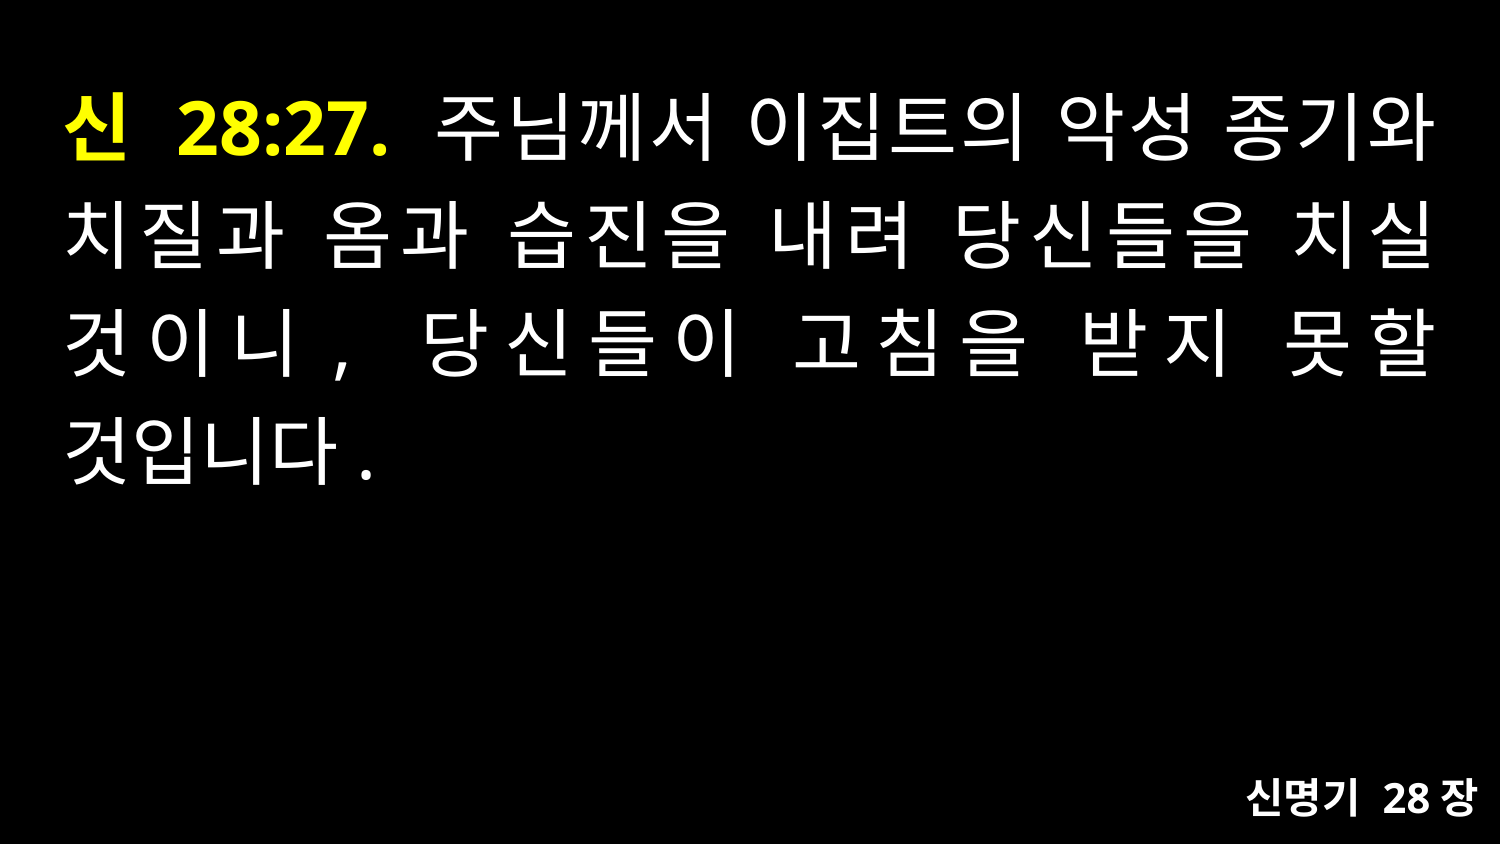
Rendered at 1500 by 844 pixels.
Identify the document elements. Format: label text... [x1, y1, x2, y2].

subtitle 신명기 28장 [916, 770, 1500, 844]
title 신 28:27. 주님께서 이집트의 악성 종기와 치질과 옴과 습진을 내려 당신들을 치실 것이니, 당신들이 고침을 받지 못할 것입니다. [0, 0, 1500, 844]
